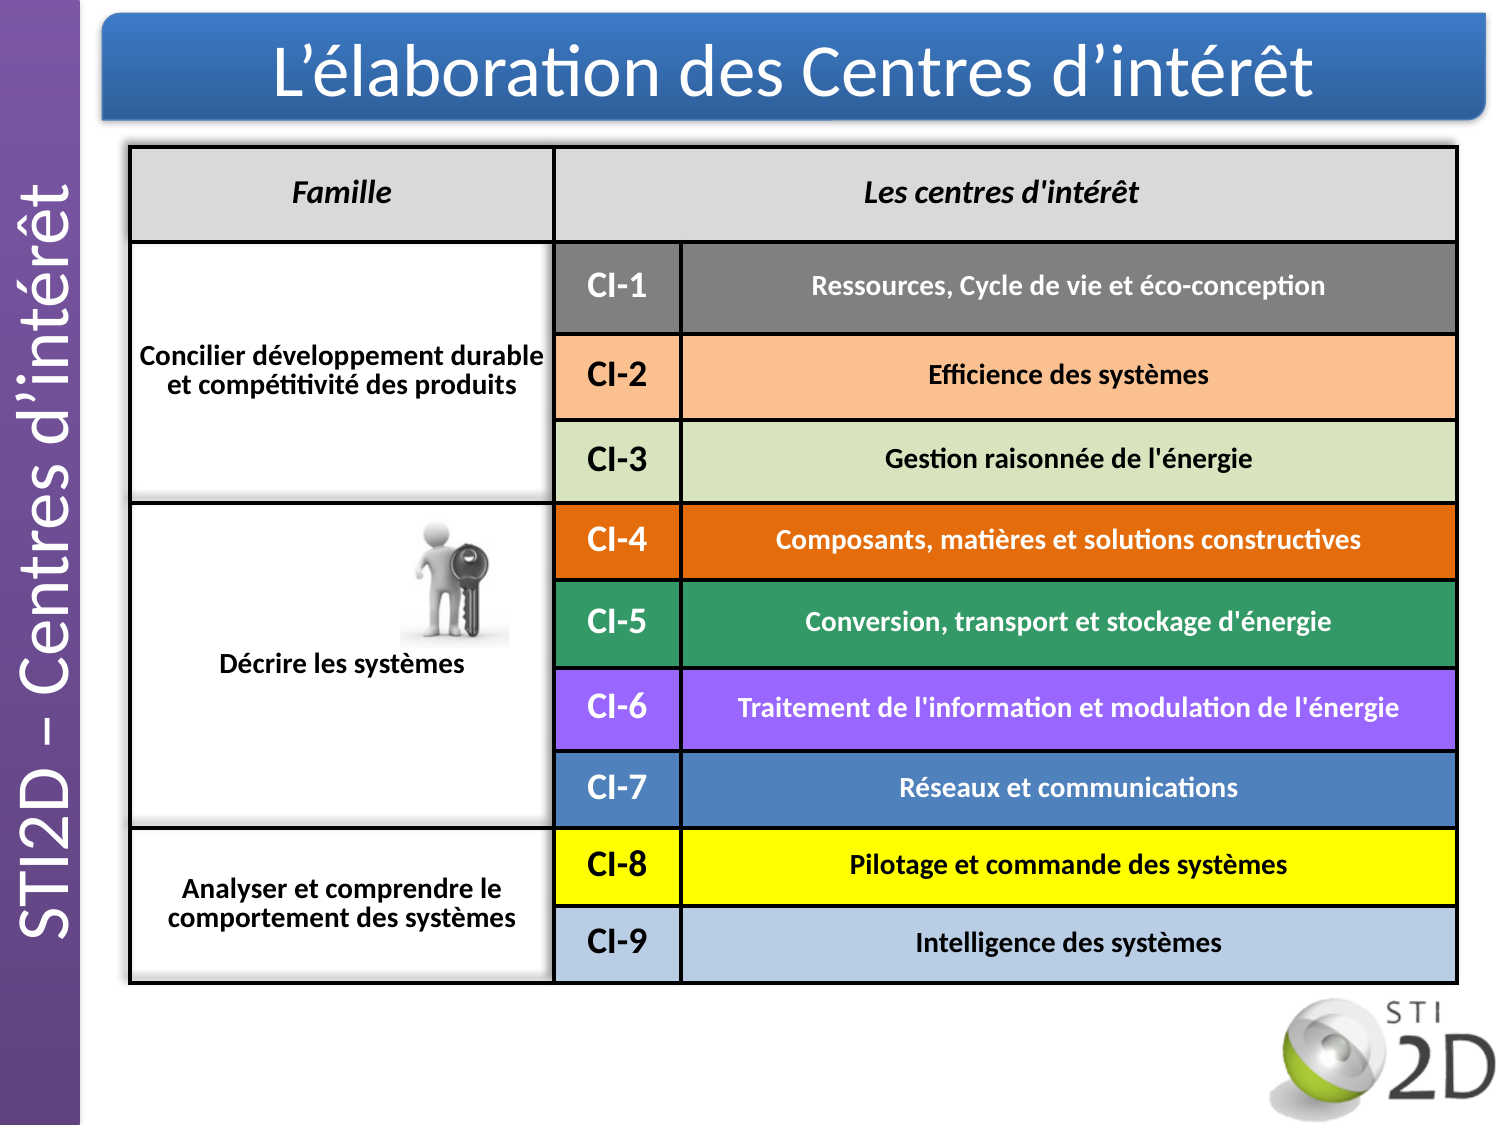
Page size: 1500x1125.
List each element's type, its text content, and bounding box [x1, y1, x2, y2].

table_cell Ressources, Cycle de vie et éco-conception [683, 244, 1455, 332]
table_cell Analyser et comprendre le comportement des systèmes [132, 830, 552, 981]
picture [1263, 995, 1499, 1125]
picture [398, 517, 514, 648]
table_cell CI-4 [556, 505, 679, 578]
table_cell Intelligence des systèmes [683, 908, 1455, 981]
text_box L’élaboration des Centres d’intérêt [101, 12, 1486, 121]
table_cell Composants, matières et solutions constructives [683, 505, 1455, 578]
table_cell Pilotage et commande des systèmes [683, 830, 1455, 904]
table_cell Traitement de l'information et modulation de l'énergie [683, 670, 1455, 749]
table_cell CI-6 [556, 670, 679, 749]
table_cell Gestion raisonnée de l'énergie [683, 422, 1455, 501]
table_cell CI-2 [556, 336, 679, 418]
table_cell CI-1 [556, 244, 679, 332]
table_header Les centres d'intérêt [556, 149, 1455, 240]
table_cell Décrire les systèmes [132, 505, 552, 826]
table_cell CI-3 [556, 422, 679, 501]
table_cell CI-8 [556, 830, 679, 904]
table_cell Réseaux et communications [683, 753, 1455, 826]
table_header Famille [132, 149, 552, 240]
text_box STI2D – Centres d’intérêt [0, 0, 80, 1125]
table_cell CI-5 [556, 582, 679, 666]
table_cell CI-7 [556, 753, 679, 826]
table_cell Efficience des systèmes [683, 336, 1455, 418]
table_cell CI-9 [556, 908, 679, 981]
table_cell Concilier développement durable et compétitivité des produits [132, 244, 552, 501]
table_cell Conversion, transport et stockage d'énergie [683, 582, 1455, 666]
